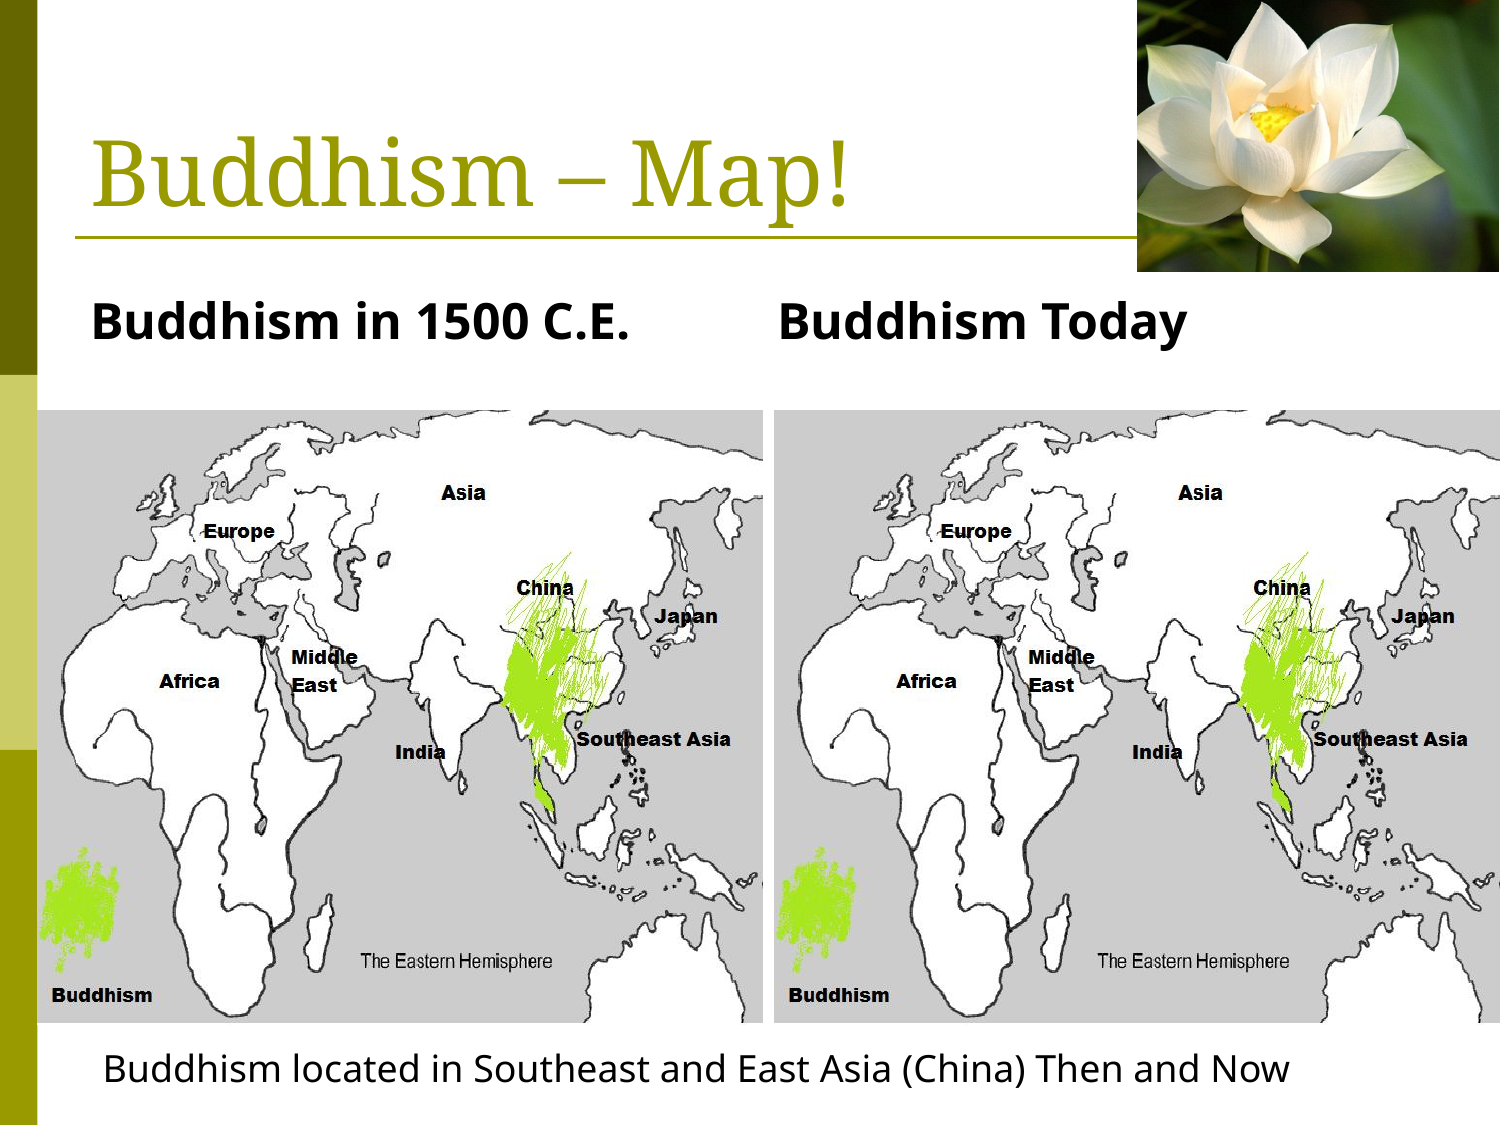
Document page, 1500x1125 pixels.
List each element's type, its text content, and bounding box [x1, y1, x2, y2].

list Buddhism in 1500 C.E. [75, 251, 738, 357]
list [774, 410, 1500, 1026]
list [37, 410, 763, 1026]
text_box Buddhism located in Southeast and East Asia (China) Then and Now [87, 1037, 1438, 1099]
list Buddhism Today [761, 251, 1425, 357]
title Buddhism – Map! [75, 45, 1132, 233]
picture [1137, 0, 1499, 272]
